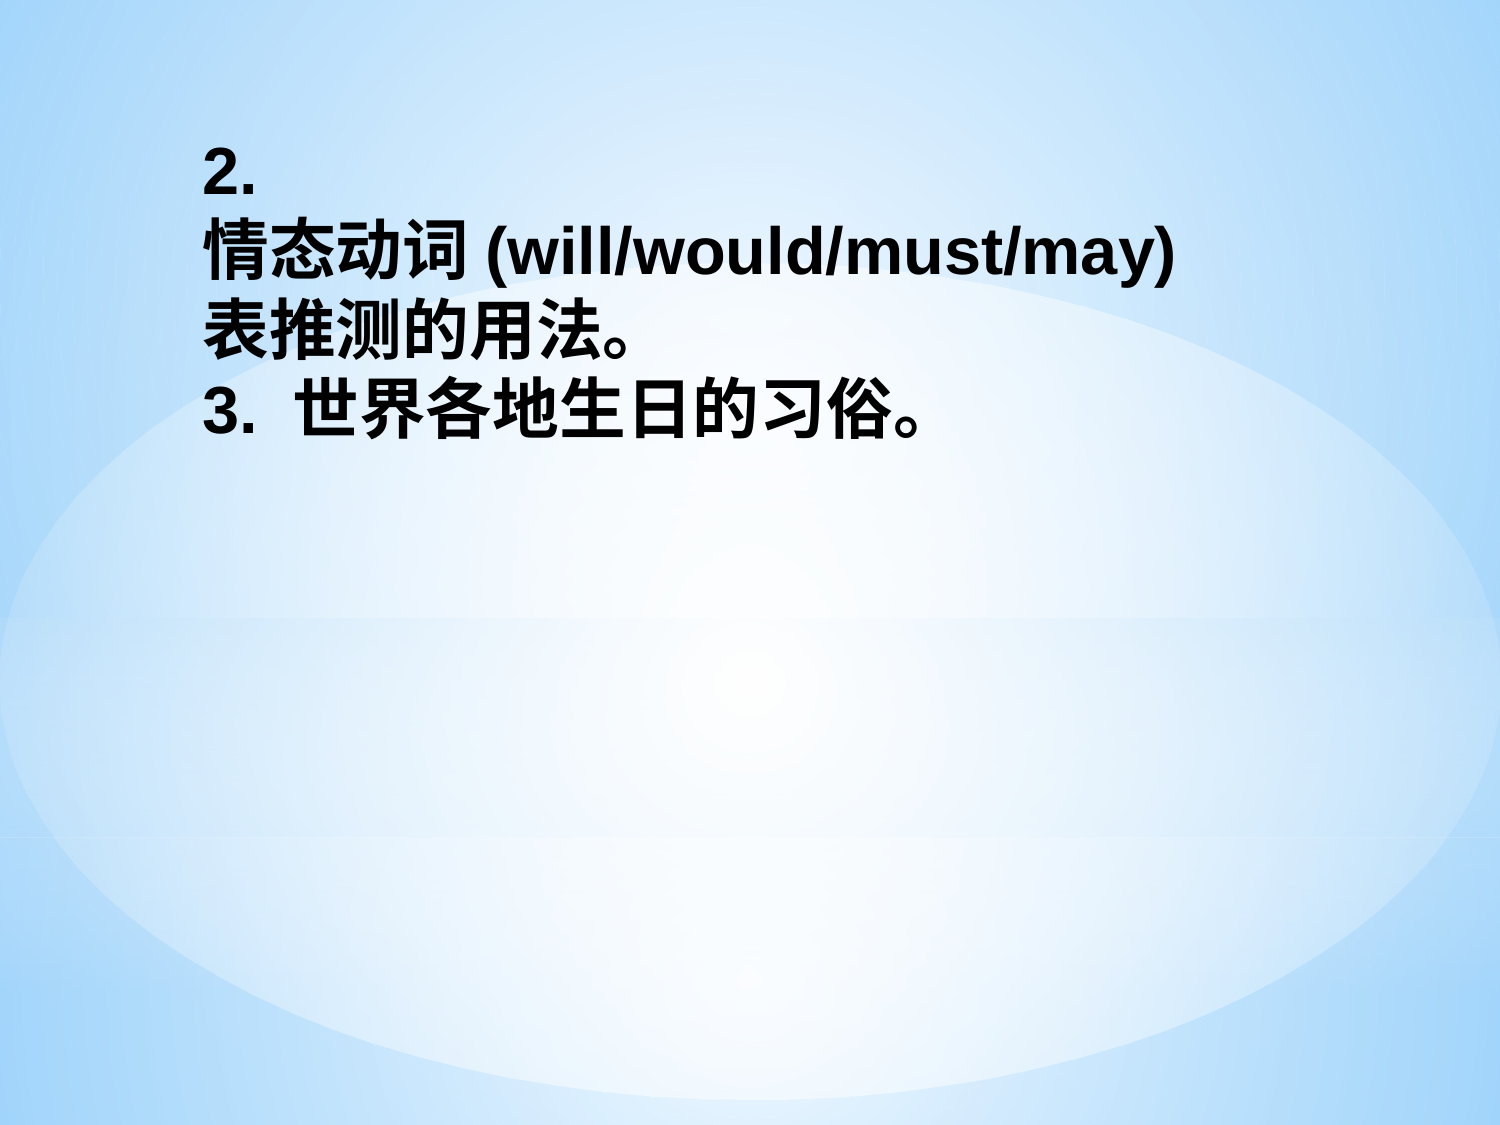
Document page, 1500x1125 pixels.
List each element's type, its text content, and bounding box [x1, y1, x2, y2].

list 2. 情态动词(will/would/must/may)表推测的用法。 3. 世界各地生日的习俗。 [187, 120, 1238, 690]
